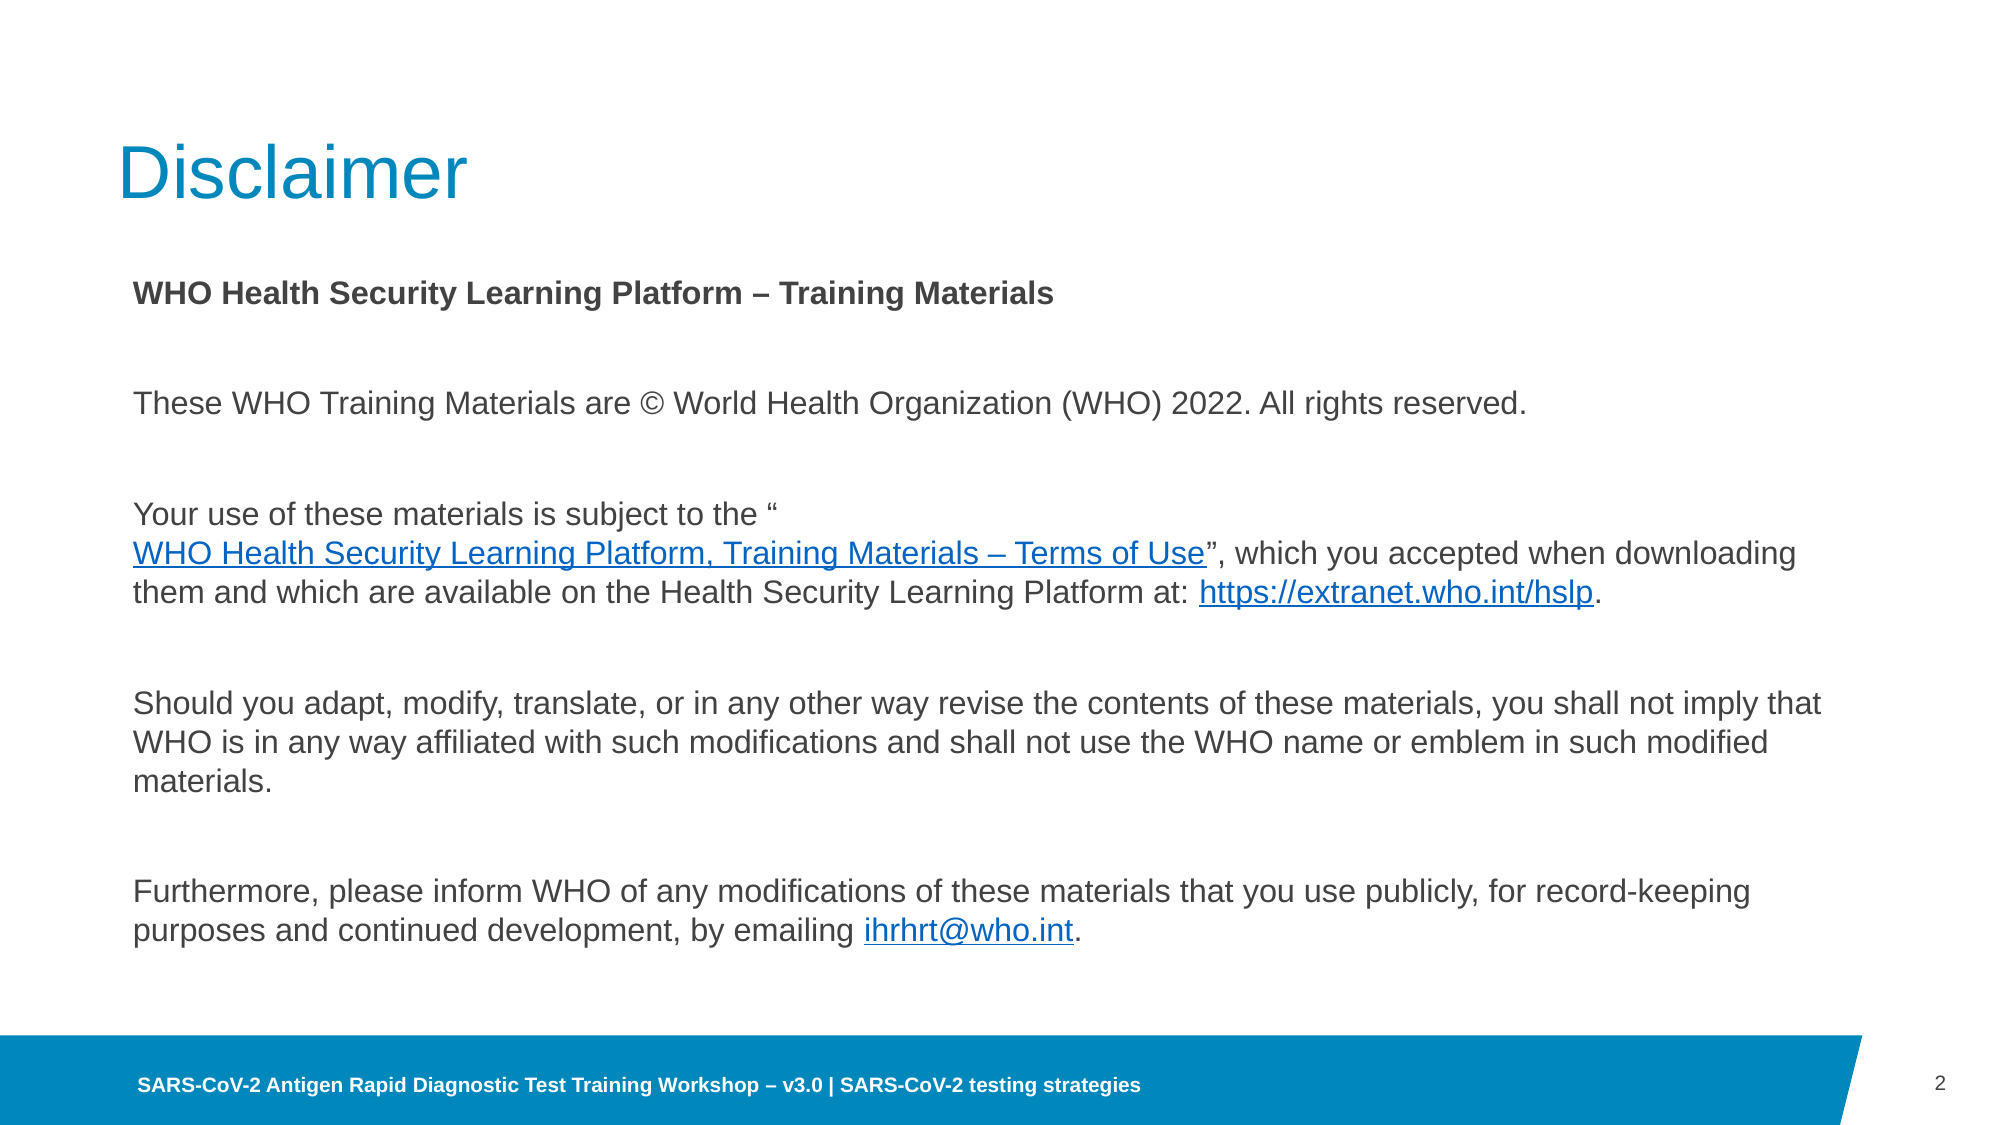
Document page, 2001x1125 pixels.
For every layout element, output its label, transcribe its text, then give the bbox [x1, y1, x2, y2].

footer SARS-CoV-2 Antigen Rapid Diagnostic Test Training Workshop – v3.0 | SARS-CoV-2 testing strategies [137, 1042, 1338, 1125]
slide_number 2 [1862, 1035, 1947, 1125]
list WHO Health Security Learning Platform – Training Materials These WHO Training Materials are © World Health Organization (WHO) 2022. All rights reserved. Your use of these materials is subject to the “WHO Health Security Learning Platform, Training Materials – Terms of Use”, which you accepted when downloading them and which are available on the Health Security Learning Platform at: https://extranet.who.int/hslp. Should you adapt, modify, translate, or in any other way revise the contents of these materials, you shall not imply that WHO is in any way affiliated with such modifications and shall not use the WHO name or emblem in such modified materials. Furthermore, please inform WHO of any modifications of these materials that you use publicly, for record-keeping purposes and continued development, by emailing ihrhrt@who.int. [117, 264, 1843, 993]
title Disclaimer [117, 59, 1843, 215]
